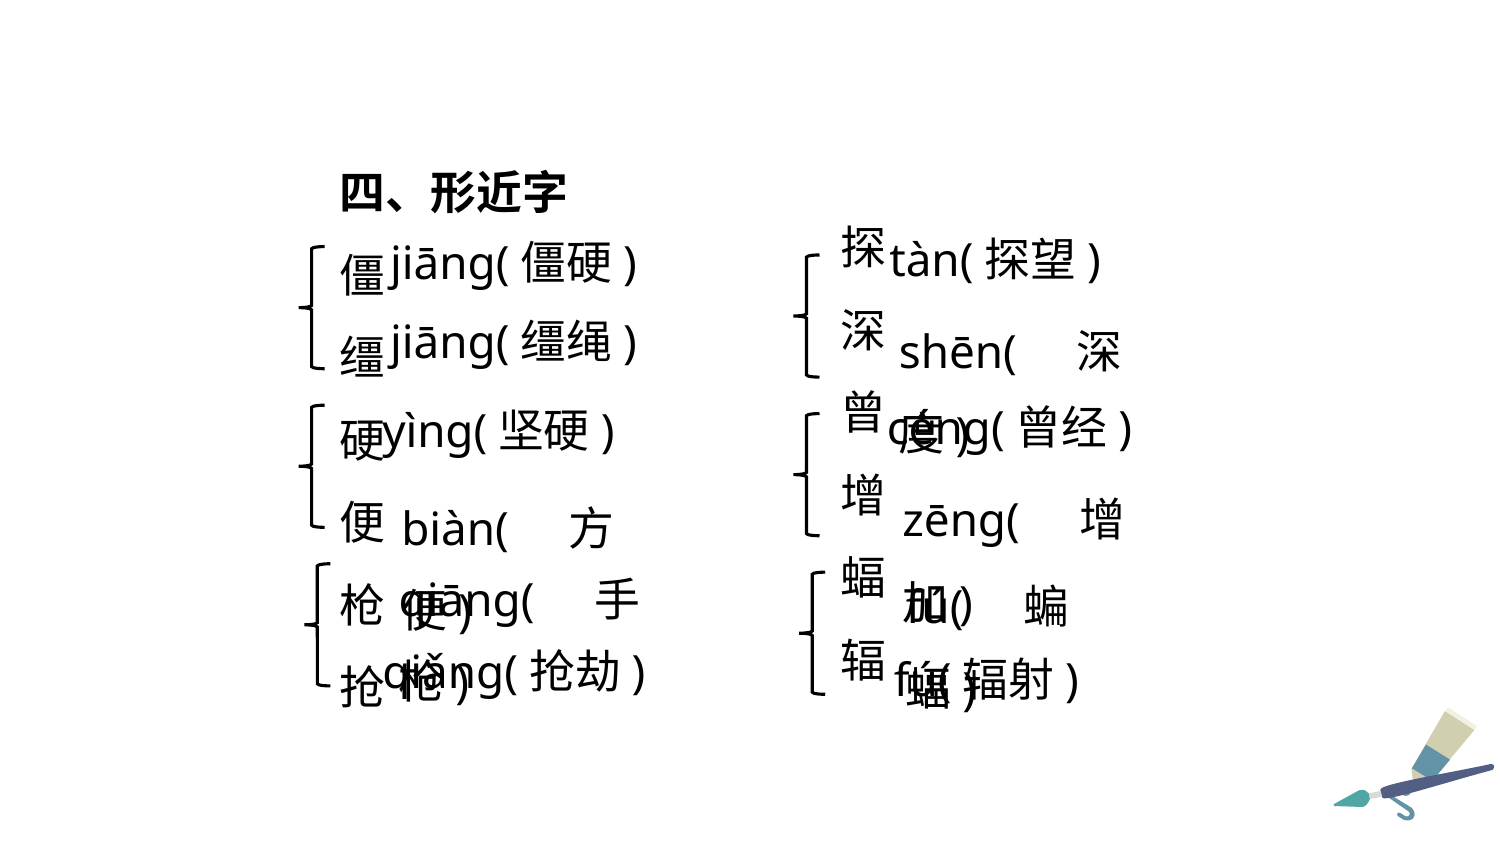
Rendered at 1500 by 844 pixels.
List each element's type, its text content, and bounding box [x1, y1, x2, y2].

text_box [304, 563, 331, 687]
text_box jiāng(缰绳) [375, 304, 652, 375]
text_box [799, 571, 826, 695]
text_box zēng(增加) [887, 455, 1141, 554]
text_box [793, 413, 820, 537]
text_box qiǎng(抢劫) [367, 635, 661, 706]
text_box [1358, 708, 1481, 844]
text_box jiāng(僵硬) [375, 226, 652, 297]
text_box qiāng(手枪) [383, 535, 655, 634]
text_box shēn(深度) [884, 287, 1138, 385]
text_box yìng(坚硬) [367, 394, 630, 464]
text_box 探 深 曾 增 蝠 辐 [825, 129, 1168, 694]
text_box céng(曾经) [872, 391, 1147, 462]
text_box [793, 254, 820, 378]
text_box tàn(探望) [874, 223, 1116, 294]
text_box 四、形近字 僵 缰 硬 便 枪 抢 [324, 129, 675, 721]
text_box [298, 246, 325, 370]
text_box fú(辐射) [879, 643, 1094, 714]
text_box biàn(方便) [386, 464, 630, 535]
text_box fú(蝙蝠) [891, 542, 1084, 640]
text_box [298, 404, 325, 528]
